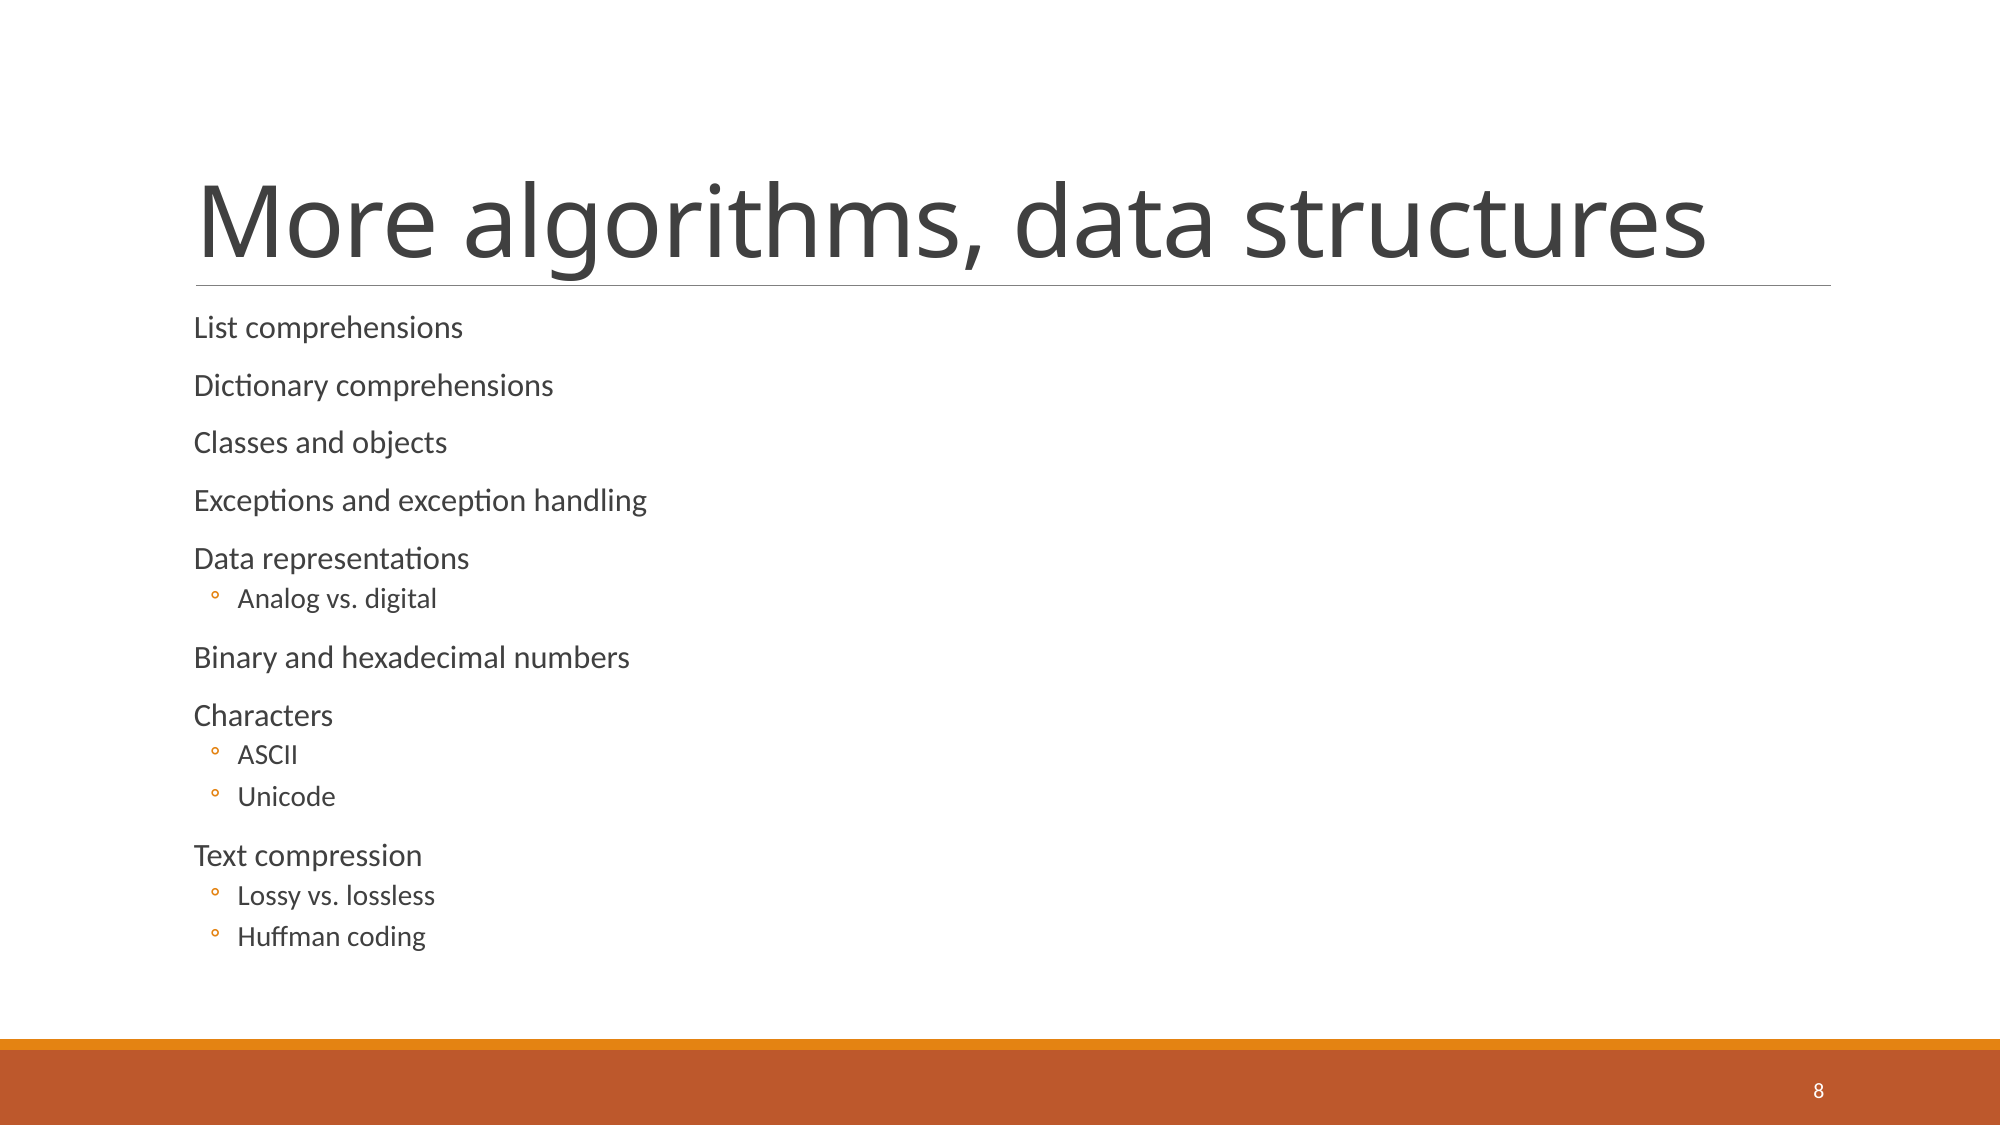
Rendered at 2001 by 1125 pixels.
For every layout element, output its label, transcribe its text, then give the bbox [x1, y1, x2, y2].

slide_number 8 [1624, 1059, 1840, 1120]
title More algorithms, data structures [180, 47, 1830, 285]
list List comprehensions Dictionary comprehensions Classes and objects Exceptions and exception handling Data representations Analog vs. digital Binary and hexadecimal numbers Characters ASCII Unicode Text compression Lossy vs. lossless Huffman coding [180, 302, 1830, 963]
